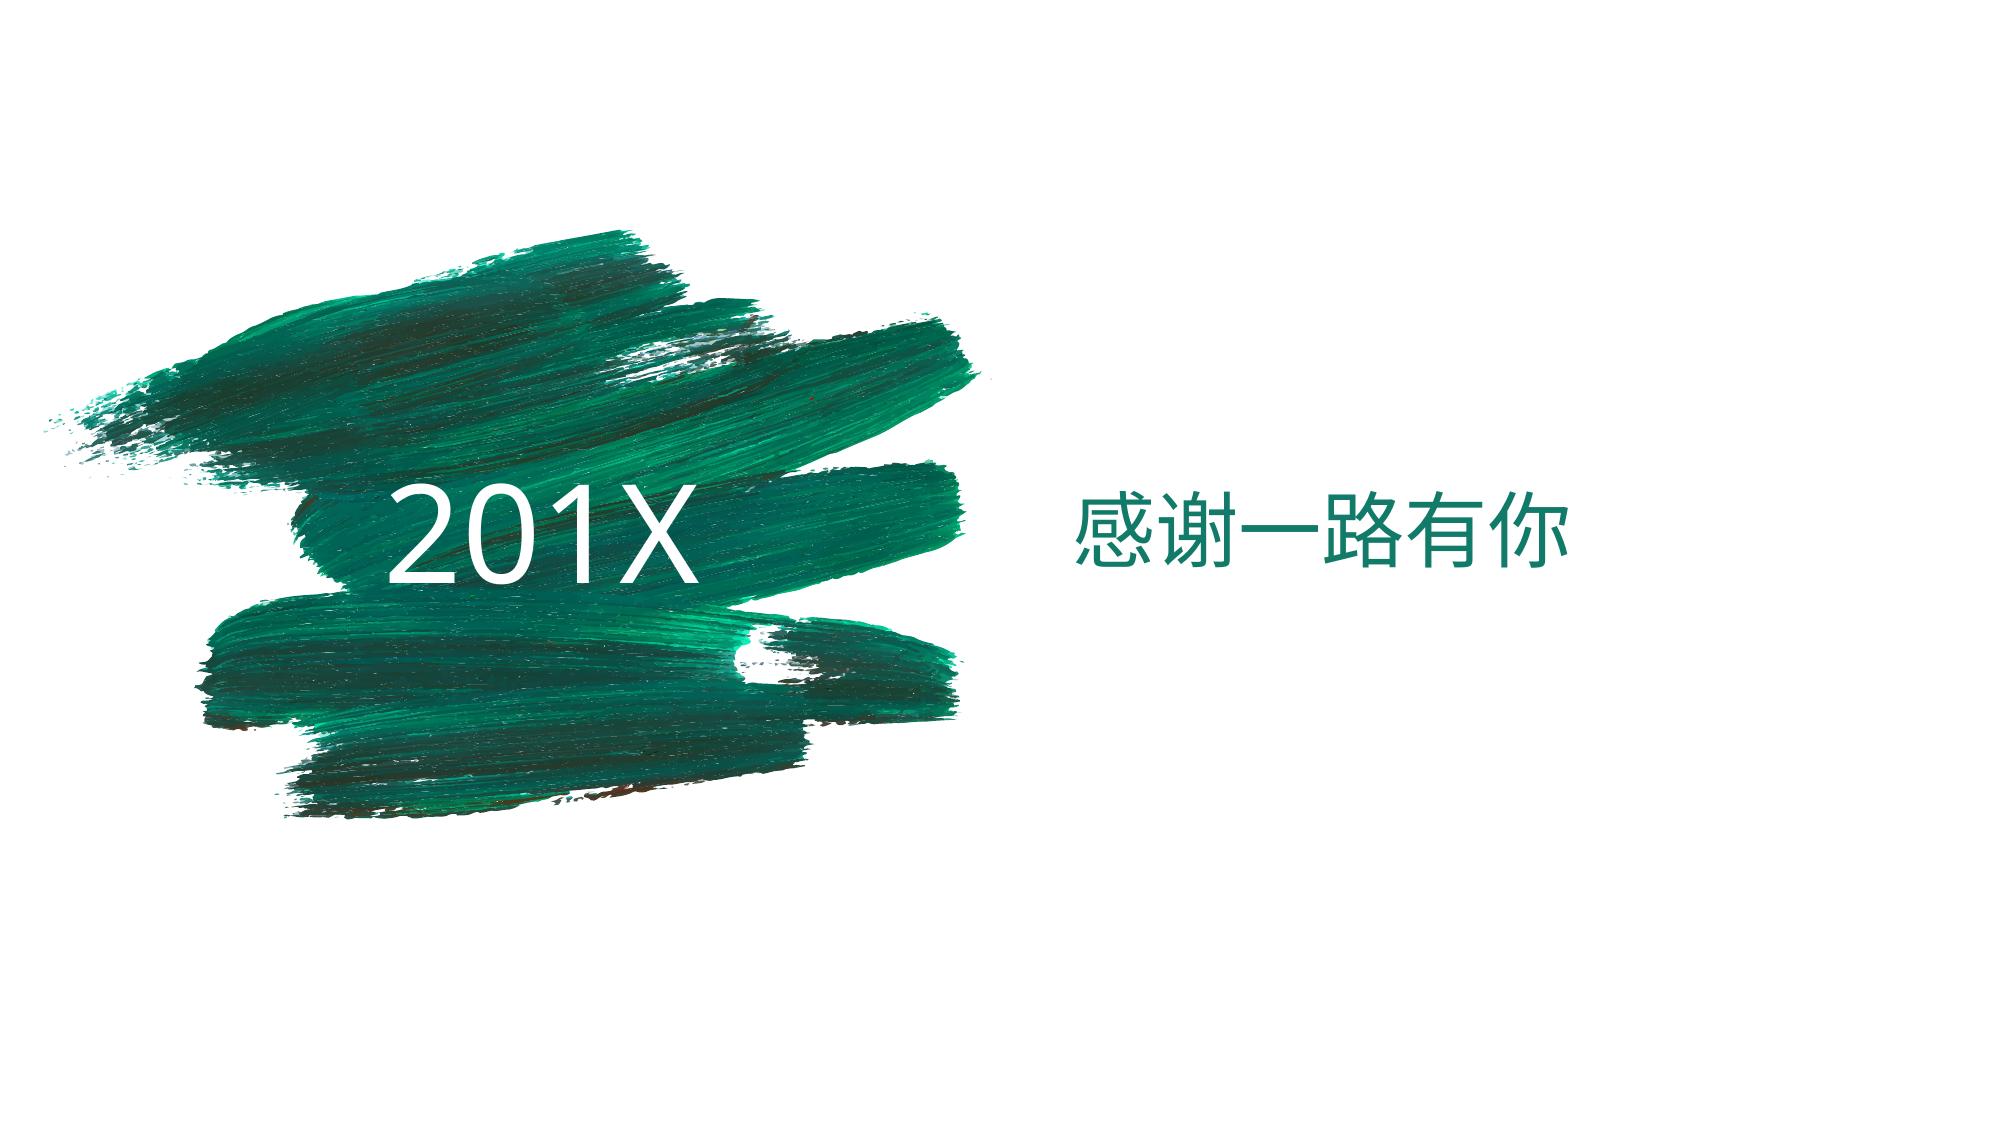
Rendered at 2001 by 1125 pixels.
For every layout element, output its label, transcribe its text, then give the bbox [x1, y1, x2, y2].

text_box 感谢一路有你 [1057, 471, 2000, 586]
picture [69, 248, 1015, 811]
